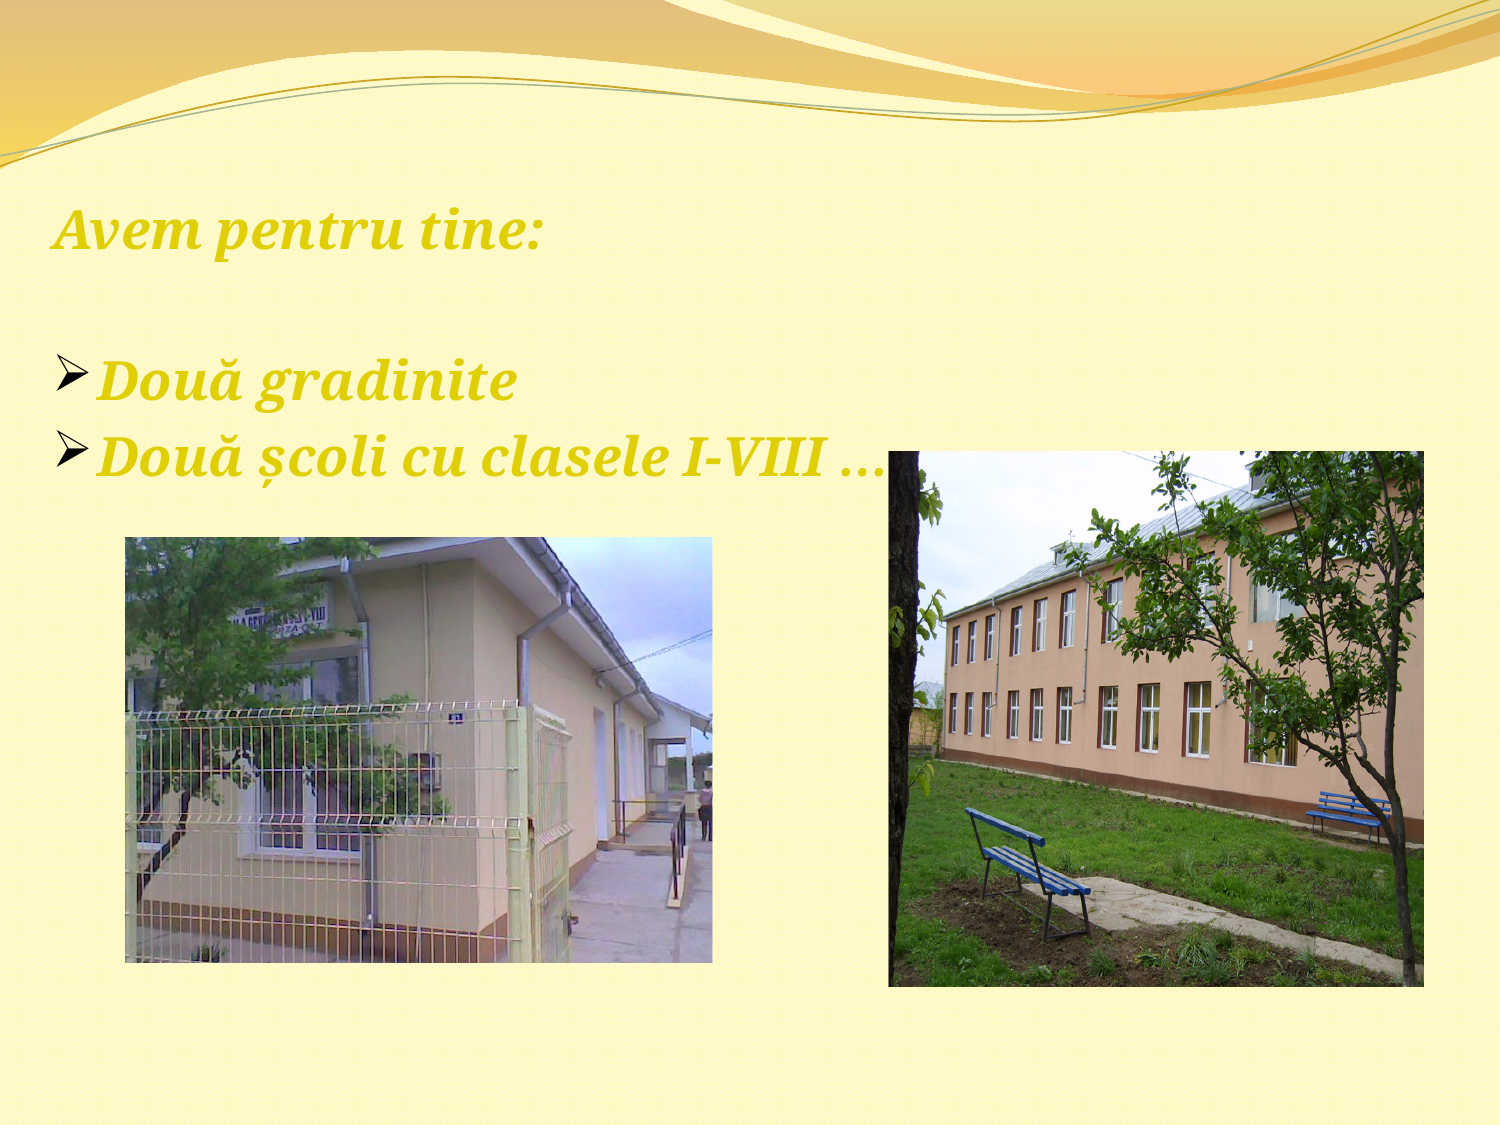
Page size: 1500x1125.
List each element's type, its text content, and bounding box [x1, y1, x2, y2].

picture [124, 537, 713, 963]
picture [887, 449, 1426, 988]
list Avem pentru tine: Două gradinite Două școli cu clasele I-VIII … [37, 187, 1163, 608]
